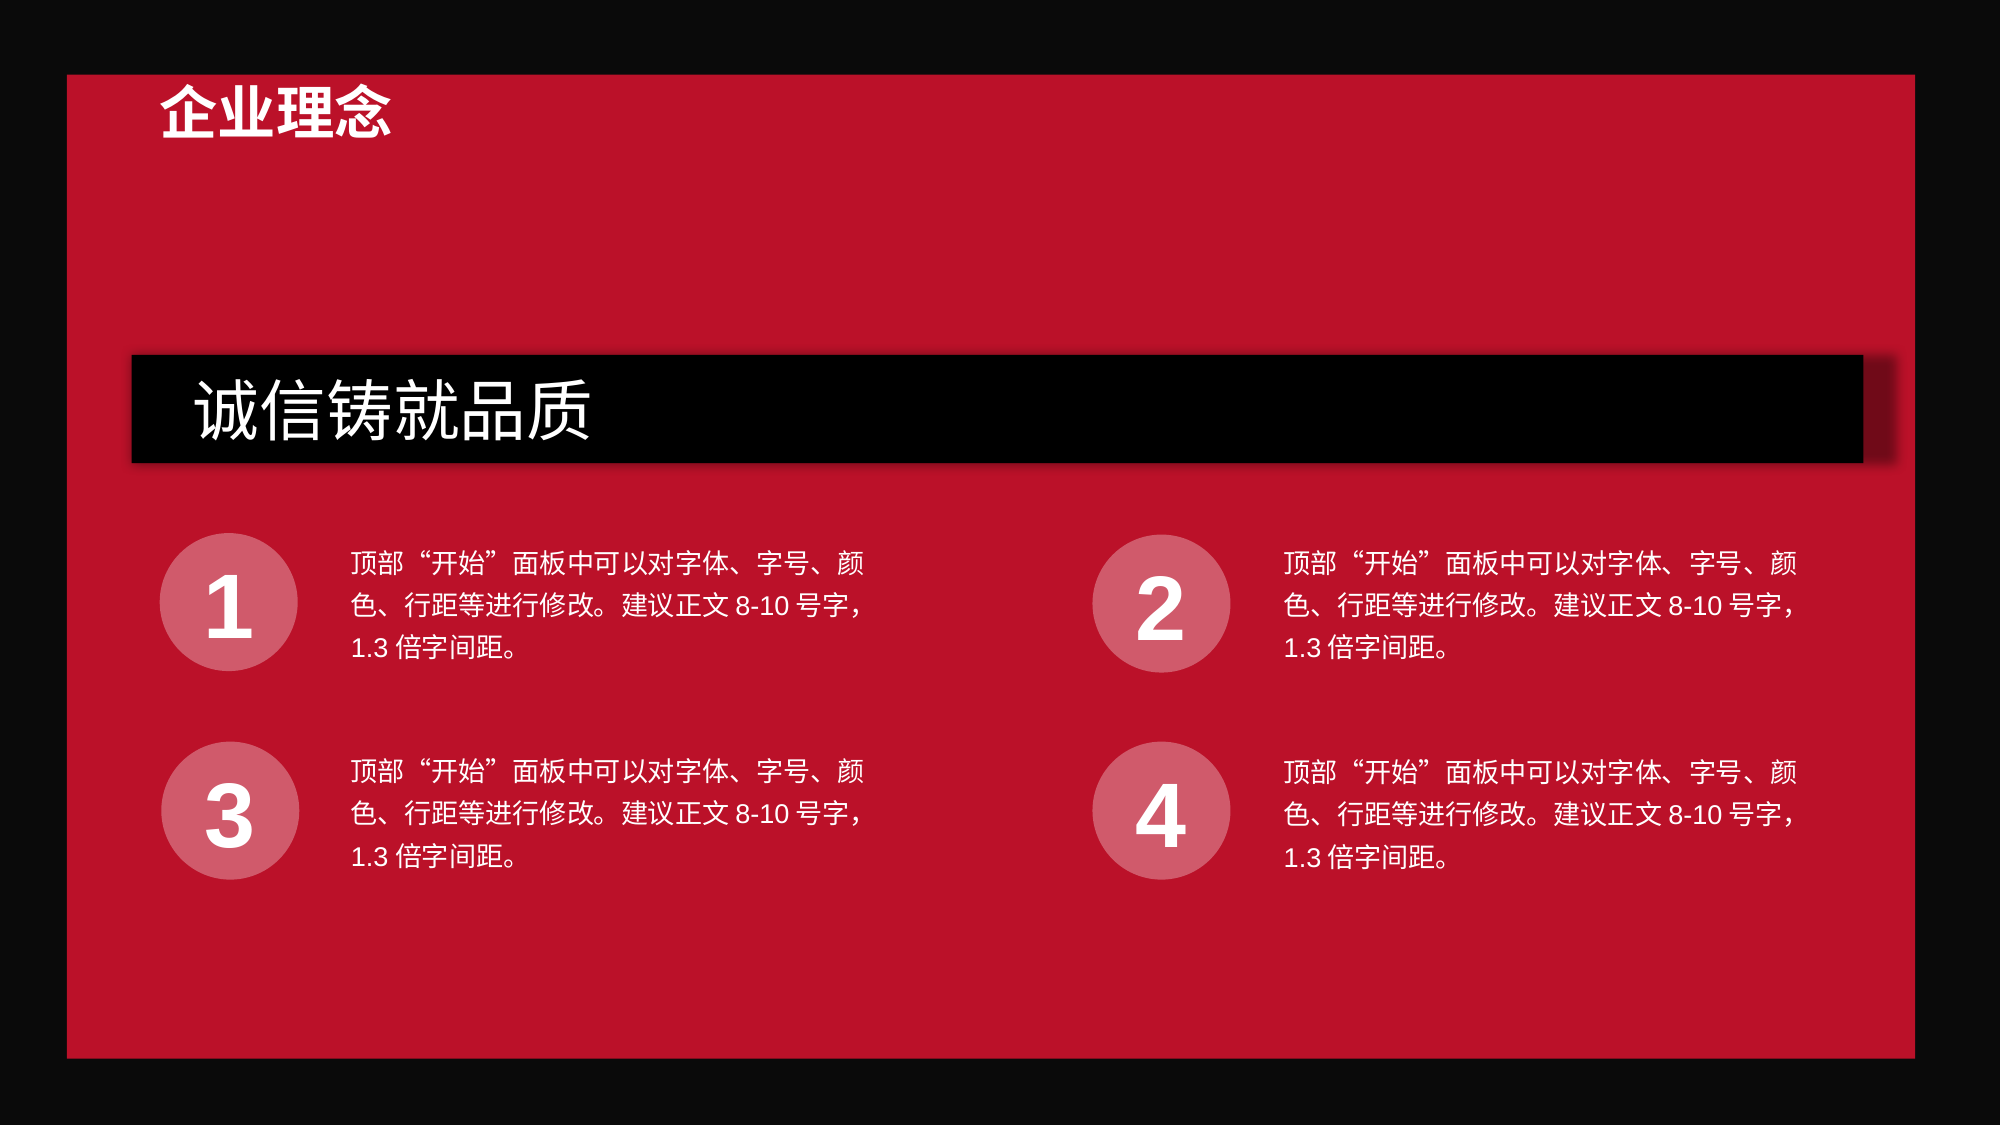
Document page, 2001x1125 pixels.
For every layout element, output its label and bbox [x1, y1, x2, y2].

text_box [131, 354, 1864, 882]
text_box [0, 0, 2000, 1125]
